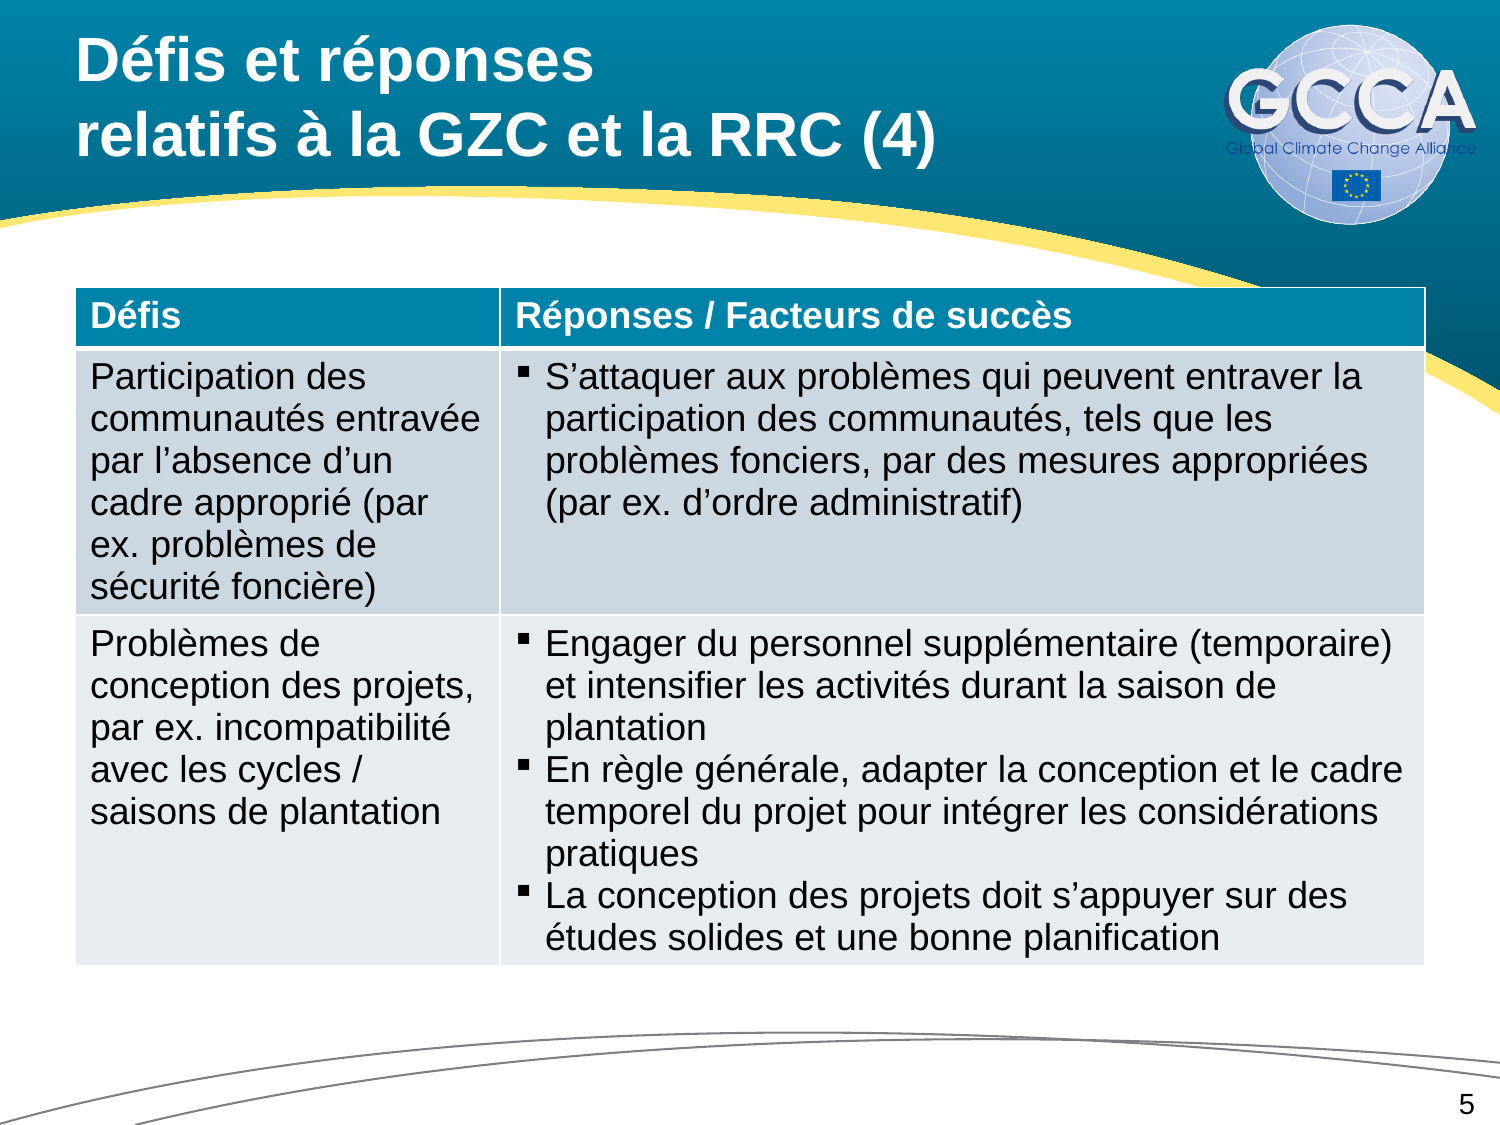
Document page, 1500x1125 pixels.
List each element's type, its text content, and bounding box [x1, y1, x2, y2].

table_cell S’attaquer aux problèmes qui peuvent entraver la participation des communautés, tels que les problèmes fonciers, par des mesures appropriées (par ex. d’ordre administratif) [501, 351, 1424, 614]
table_cell Engager du personnel supplémentaire (temporaire) et intensifier les activités durant la saison de plantation En règle générale, adapter la conception et le cadre temporel du projet pour intégrer les considérations pratiques La conception des projets doit s’appuyer sur des études solides et une bonne planification [501, 616, 1424, 965]
table_header Défis [76, 288, 499, 346]
picture [1274, 188, 1426, 224]
table_cell Participation des communautés entravée par l’absence d’un cadre approprié (par ex. problèmes de sécurité foncière) [76, 351, 499, 614]
title Défis et réponses relatifs à la GZC et la RRC (4) [74, 0, 1476, 188]
slide_number 5 [1124, 1084, 1476, 1113]
table_header Réponses / Facteurs de succès [501, 288, 1424, 346]
table_cell Problèmes de conception des projets, par ex. incompatibilité avec les cycles / saisons de plantation [76, 616, 499, 965]
